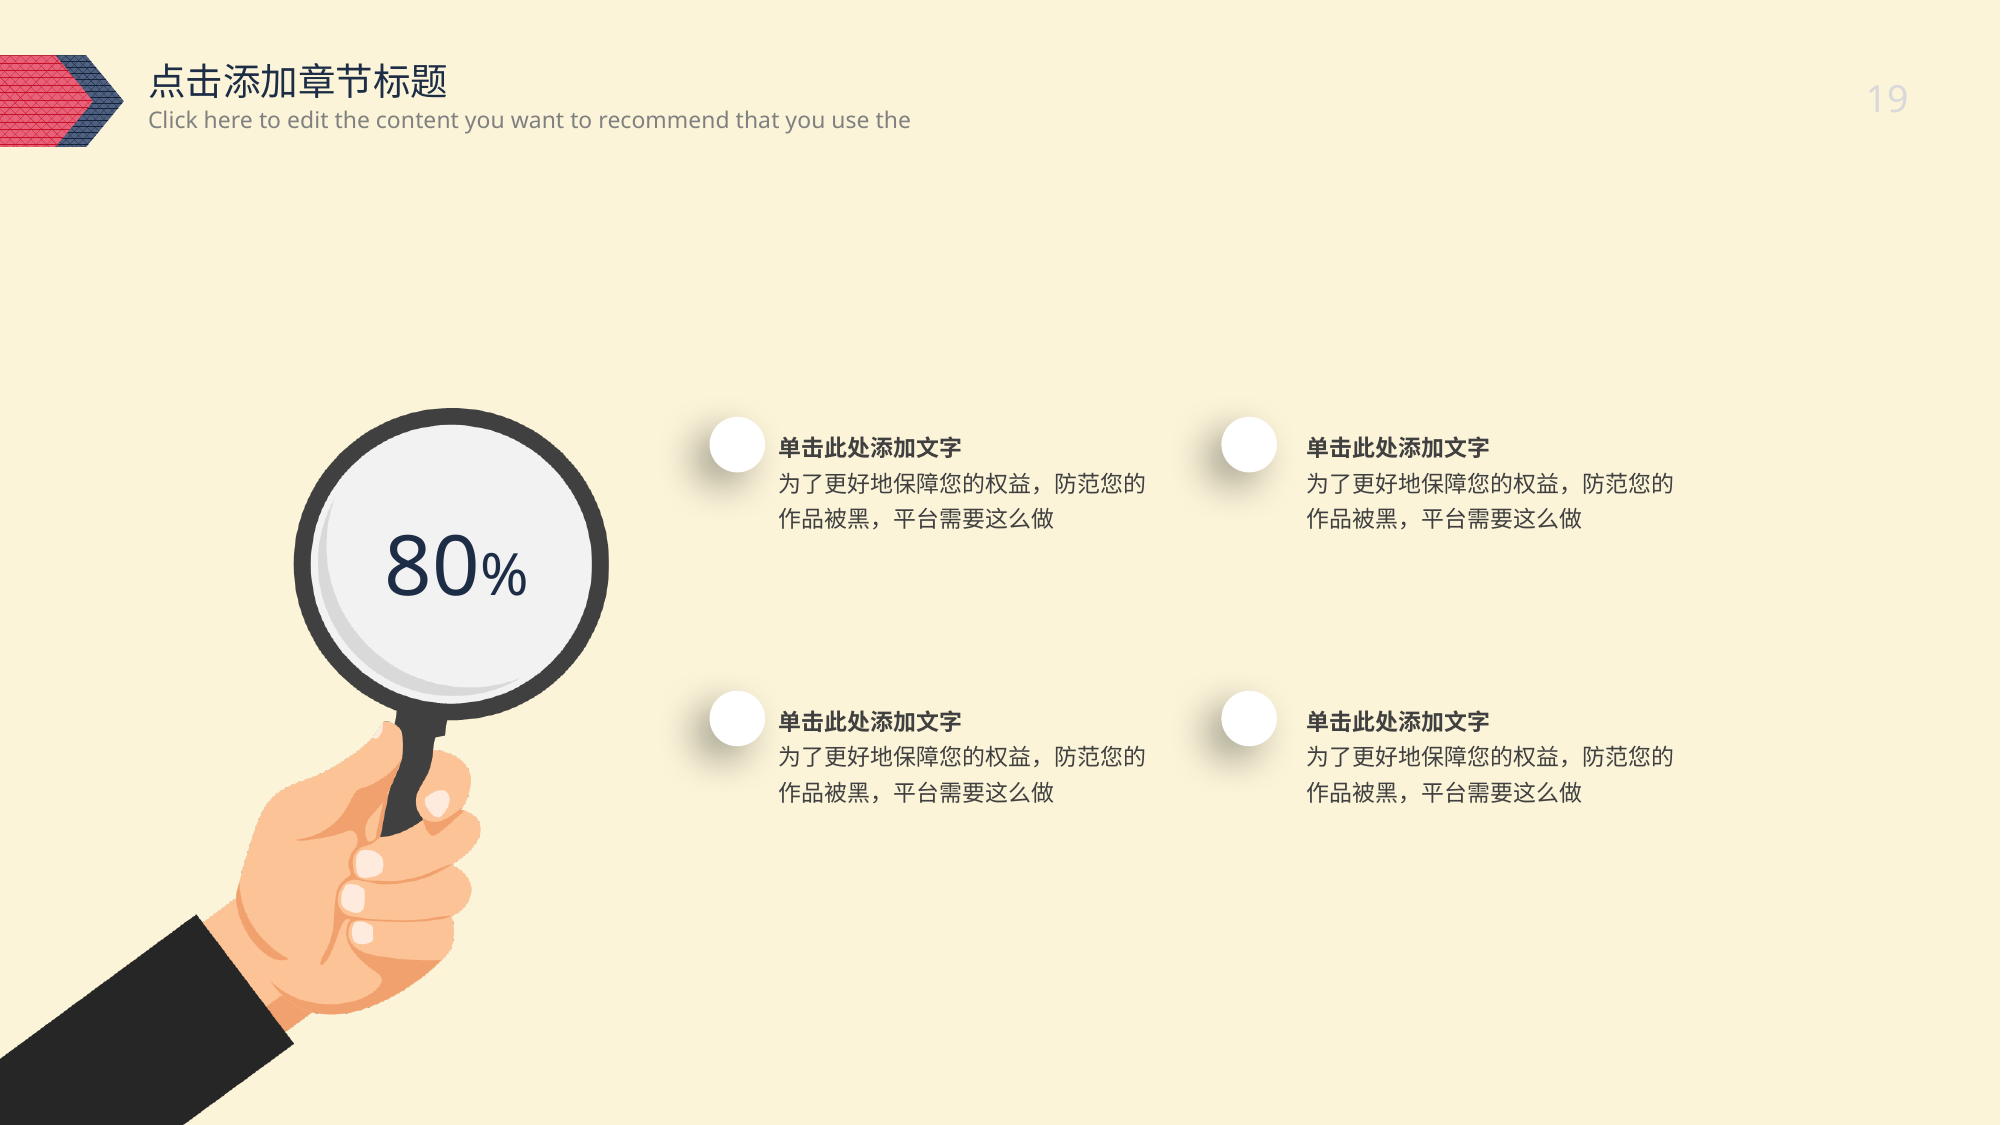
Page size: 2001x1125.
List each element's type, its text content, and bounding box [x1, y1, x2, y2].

text_box [1221, 690, 1277, 747]
text_box 单击此处添加文字 为了更好地保障您的权益，防范您的作品被黑，平台需要这么做 [1292, 417, 1712, 540]
text_box 单击此处添加文字 为了更好地保障您的权益，防范您的作品被黑，平台需要这么做 [763, 417, 1184, 540]
list Click here to edit the content you want to recommend that you use the [133, 101, 1427, 152]
text_box 单击此处添加文字 为了更好地保障您的权益，防范您的作品被黑，平台需要这么做 [763, 691, 1184, 814]
picture [0, 407, 609, 1125]
text_box 单击此处添加文字 为了更好地保障您的权益，防范您的作品被黑，平台需要这么做 [1292, 691, 1712, 814]
text_box [1221, 416, 1277, 473]
list 点击添加章节标题 [133, 55, 1427, 101]
text_box [709, 690, 763, 747]
text_box [709, 416, 763, 473]
